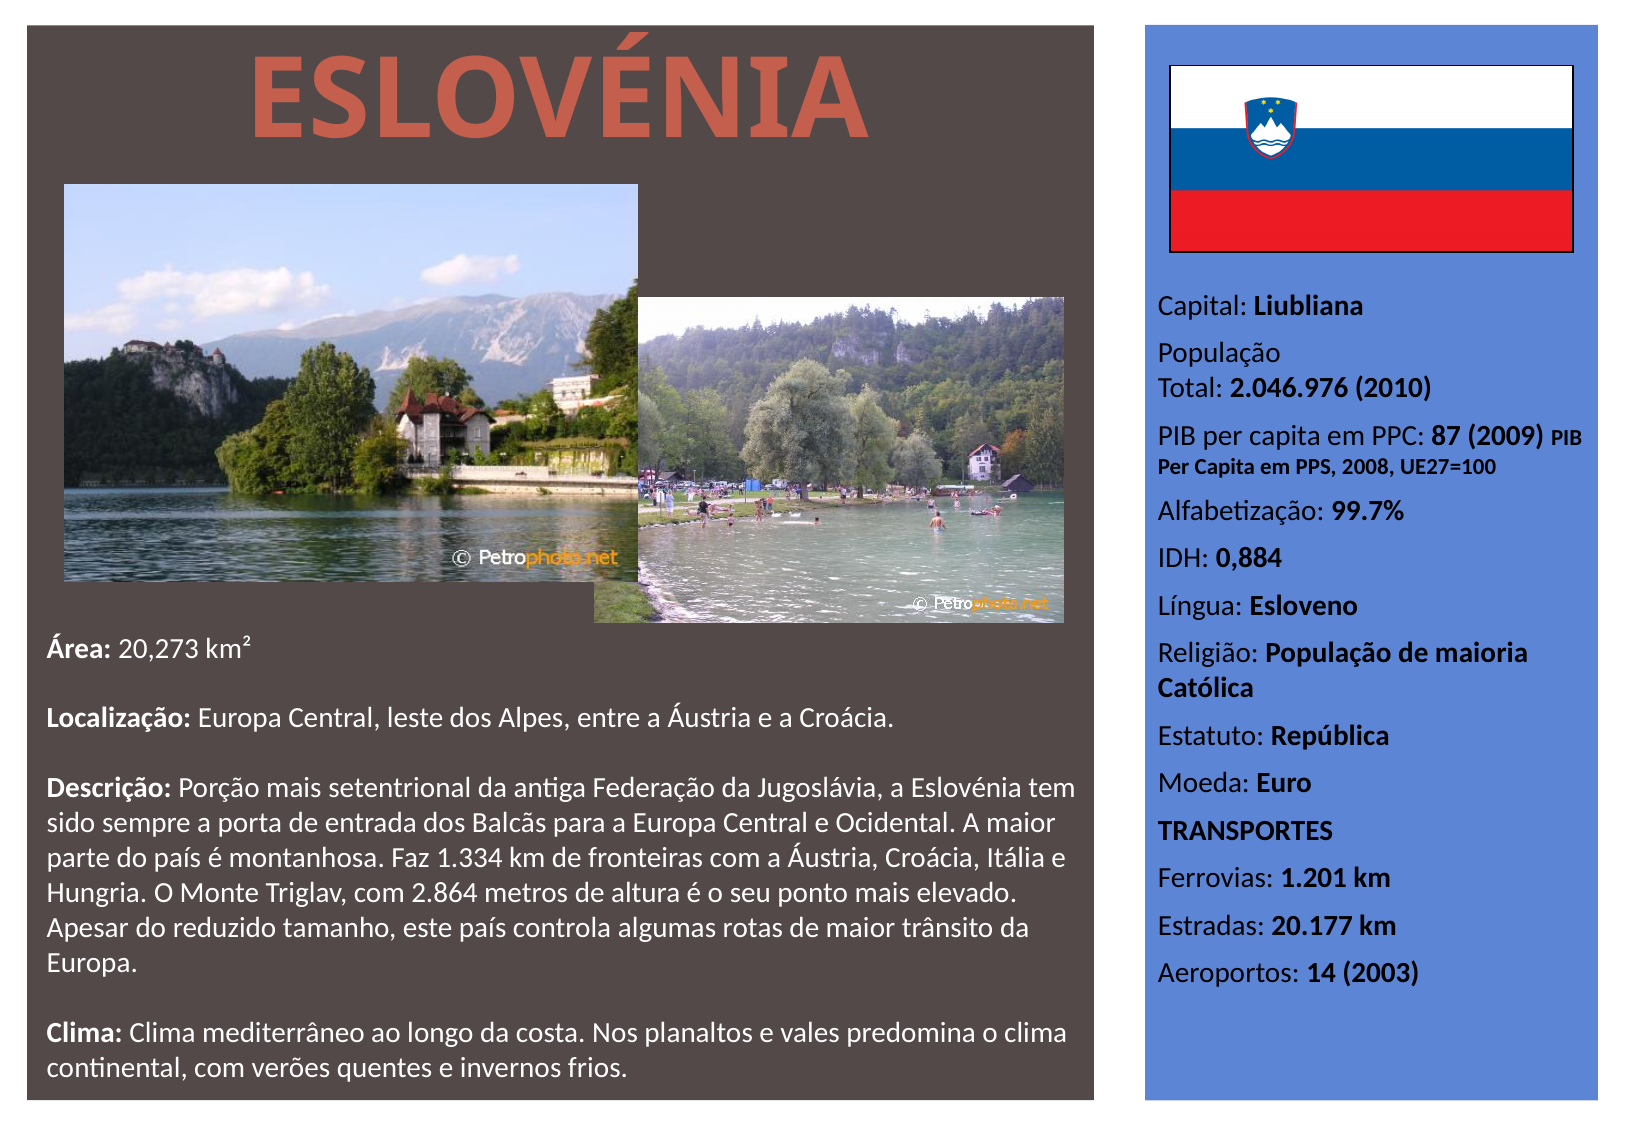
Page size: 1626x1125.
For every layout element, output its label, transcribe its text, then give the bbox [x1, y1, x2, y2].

text_box Área: 20,273 km² Localização: Europa Central, leste dos Alpes, entre a Áustria e a Croácia. Descrição: Porção mais setentrional da antiga Federação da Jugoslávia, a Eslovénia tem sido sempre a porta de entrada dos Balcãs para a Europa Central e Ocidental. A maior parte do país é montanhosa. Faz 1.334 km de fronteiras com a Áustria, Croácia, Itália e Hungria. O Monte Triglav, com 2.864 metros de altura é o seu ponto mais elevado. Apesar do reduzido tamanho, este país controla algumas rotas de maior trânsito da Europa. Clima: Clima mediterrâneo ao longo da costa. Nos planaltos e vales predomina o clima continental, com verões quentes e invernos frios. [31, 621, 1094, 1125]
text_box Capital: Liubliana População Total: 2.046.976 (2010) PIB per capita em PPC: 87 (2009) PIB Per Capita em PPS, 2008, UE27=100 Alfabetização: 99.7% IDH: 0,884 Língua: Esloveno Religião: População de maioria Católica Estatuto: República Moeda: Euro TRANSPORTES Ferrovias: 1.201 km Estradas: 20.177 km Aeroportos: 14 (2003) [1143, 278, 1604, 1091]
picture [1170, 65, 1573, 252]
picture [63, 184, 1065, 623]
text_box Eslovénia [230, 17, 885, 168]
